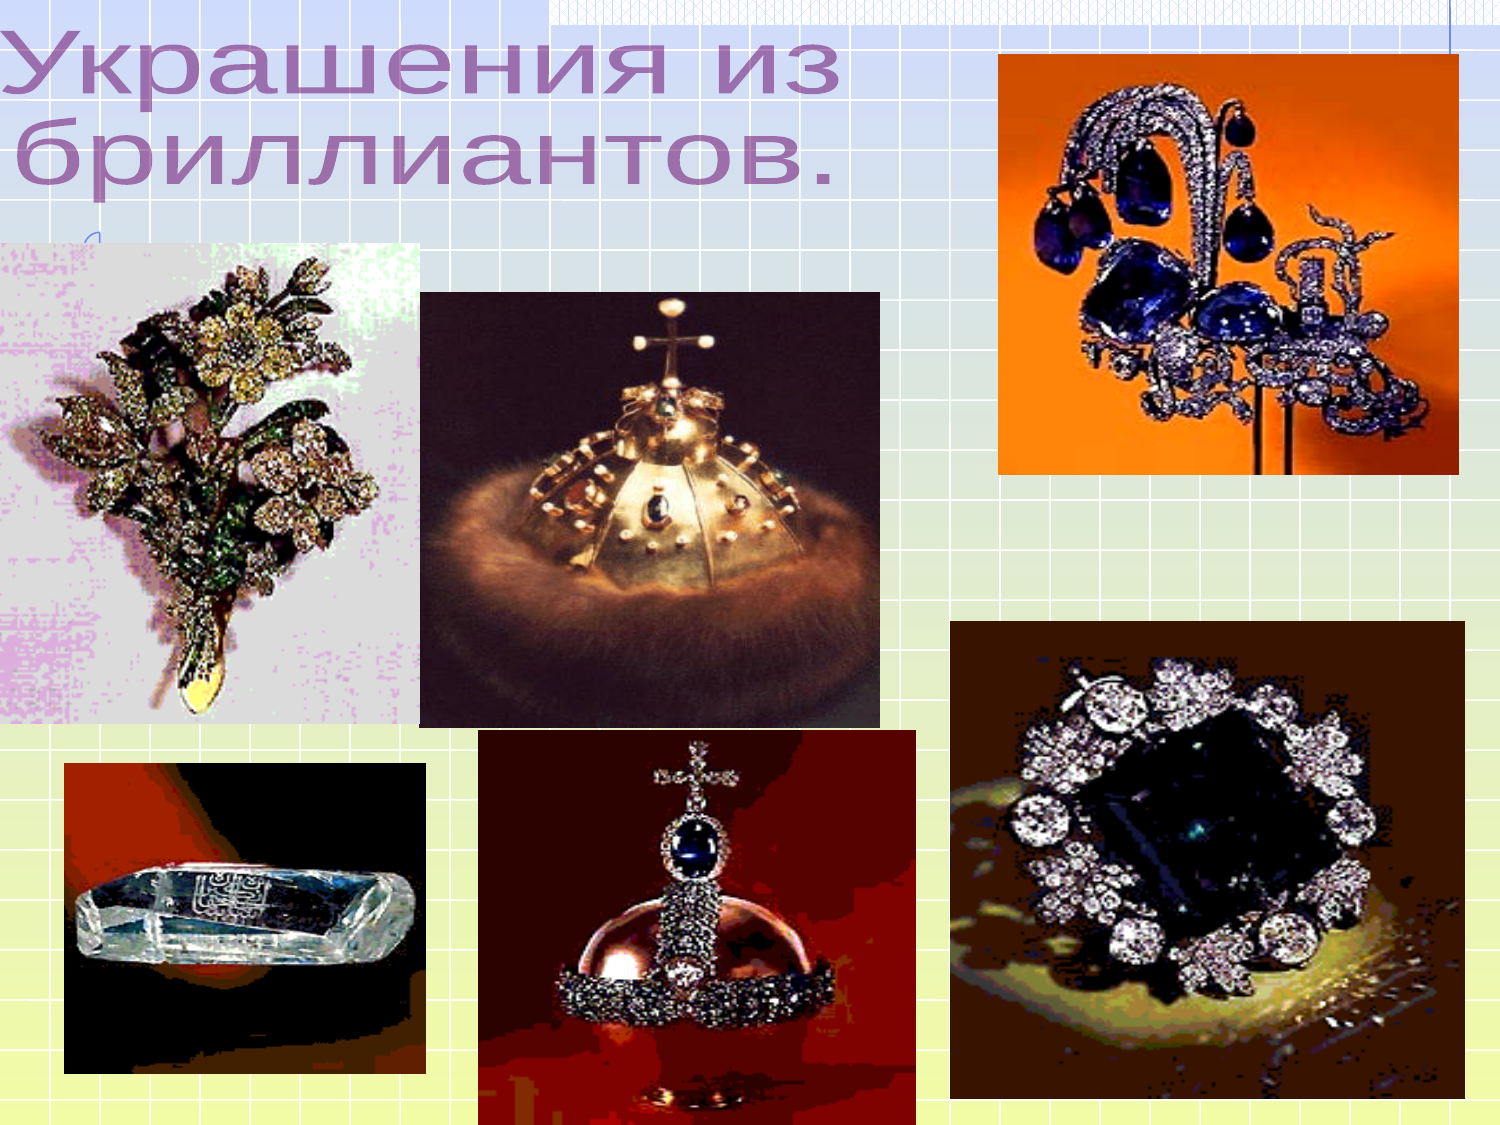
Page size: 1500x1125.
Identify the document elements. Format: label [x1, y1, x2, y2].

picture [0, 243, 881, 728]
picture [950, 621, 1465, 1099]
picture [997, 54, 1460, 476]
picture [64, 763, 426, 1075]
picture [478, 730, 916, 1125]
